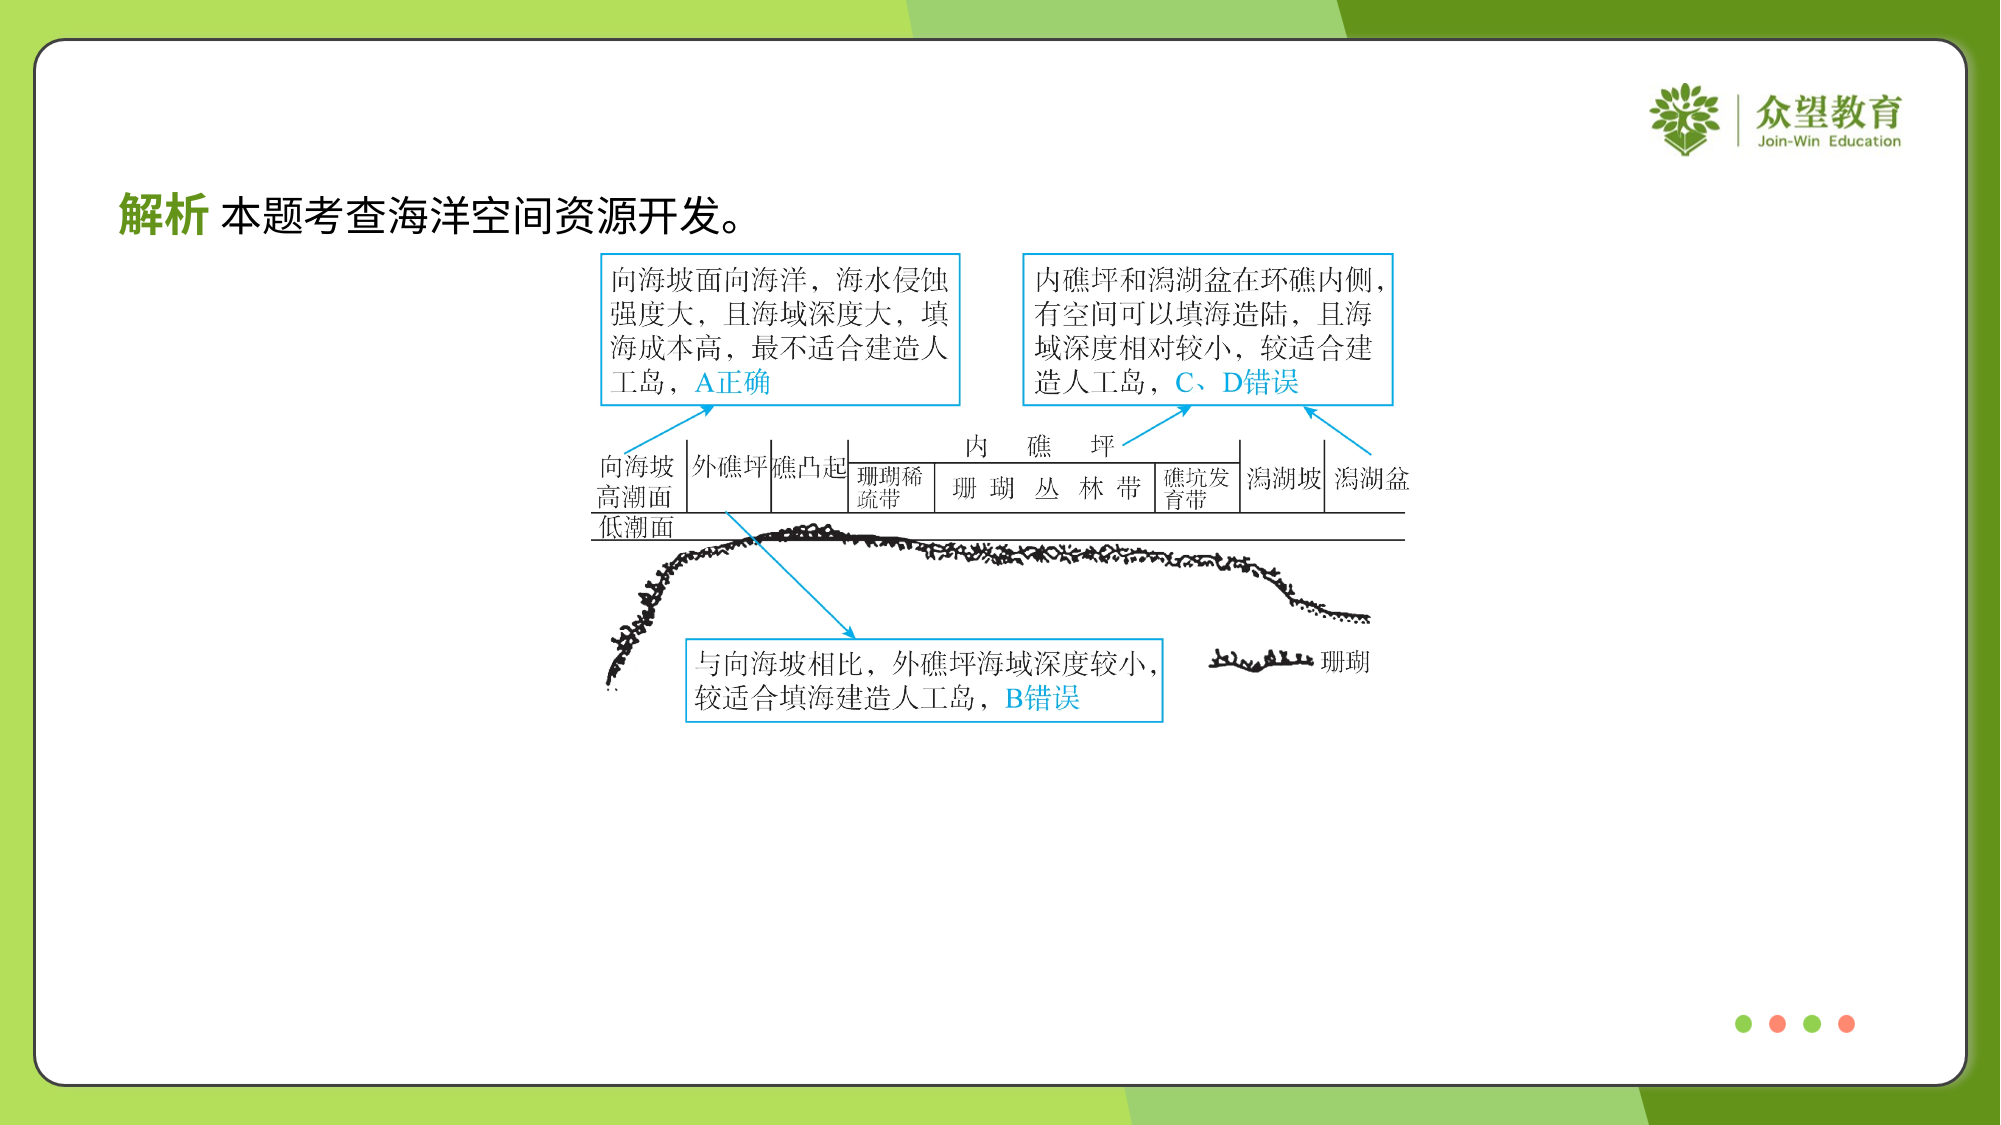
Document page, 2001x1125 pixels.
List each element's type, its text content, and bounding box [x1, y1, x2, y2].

text_box 解析 本题考查海洋空间资源开发。 [118, 159, 1883, 231]
picture [0, 0, 2000, 1125]
